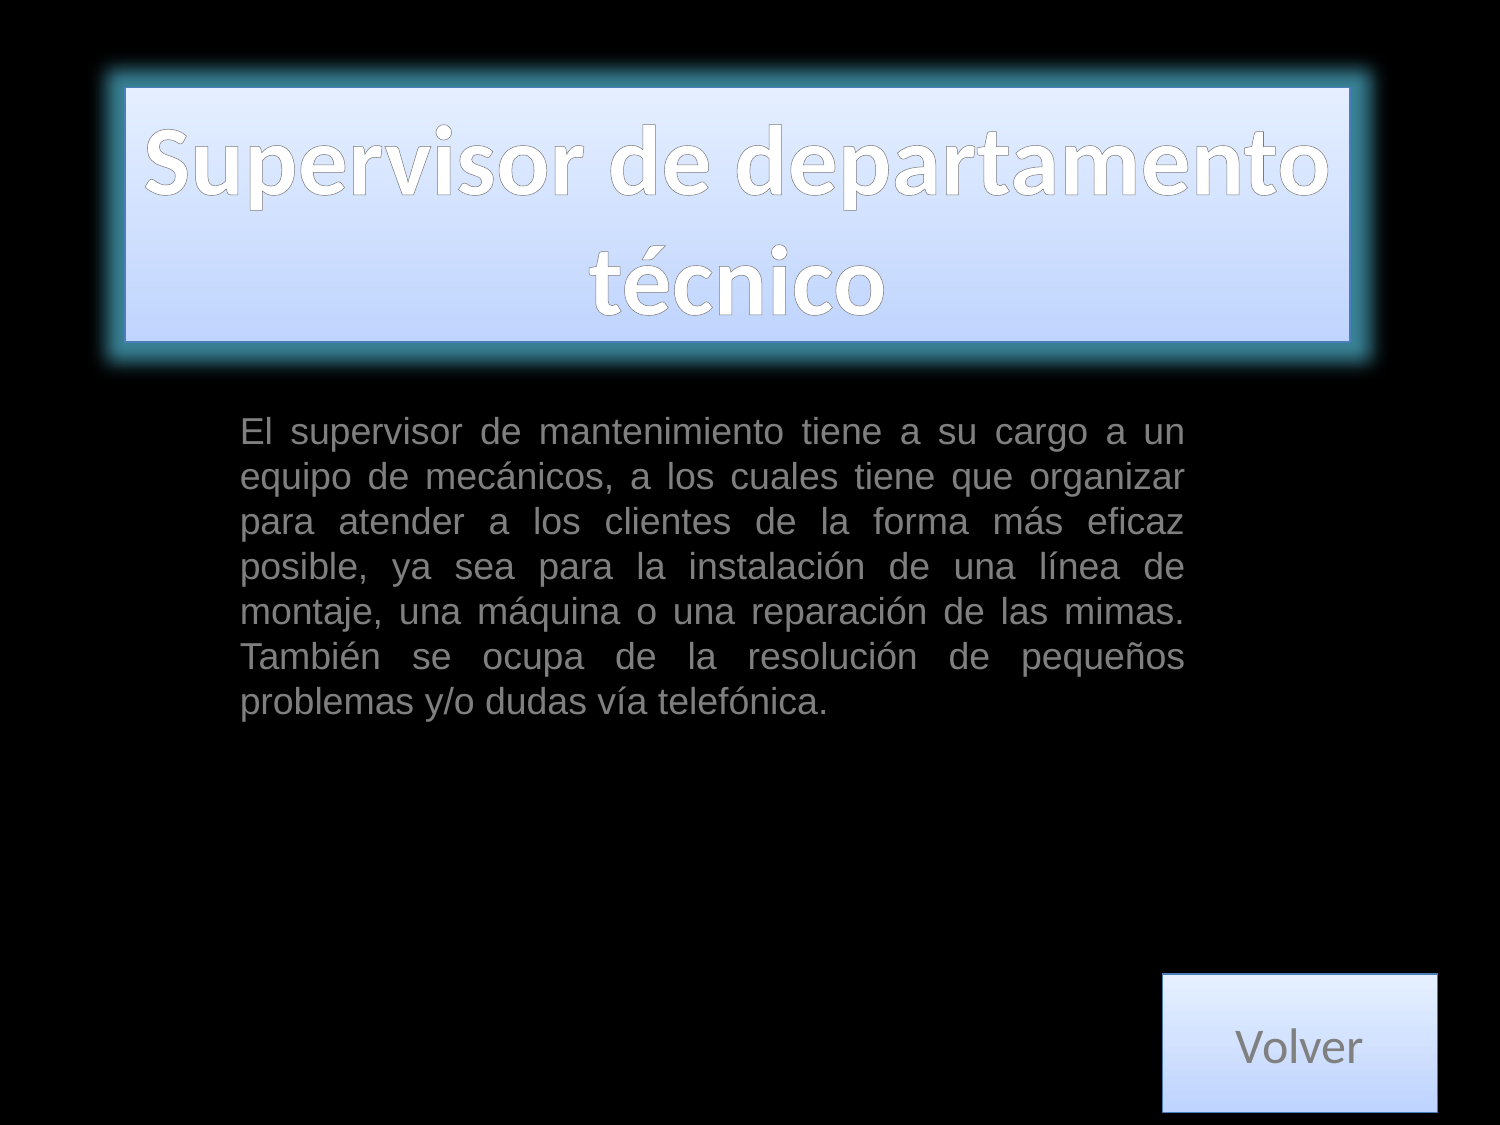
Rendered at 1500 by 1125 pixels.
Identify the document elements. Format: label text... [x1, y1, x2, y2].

text_box Supervisor de departamento técnico [124, 87, 1351, 343]
text_box El supervisor de mantenimiento tiene a su cargo a un equipo de mecánicos, a los cuales tiene que organizar para atender a los clientes de la forma más eficaz posible, ya sea para la instalación de una línea de montaje, una máquina o una reparación de las mimas. También se ocupa de la resolución de pequeños problemas y/o dudas vía telefónica. [224, 399, 1200, 730]
text_box Volver [1162, 973, 1438, 1113]
